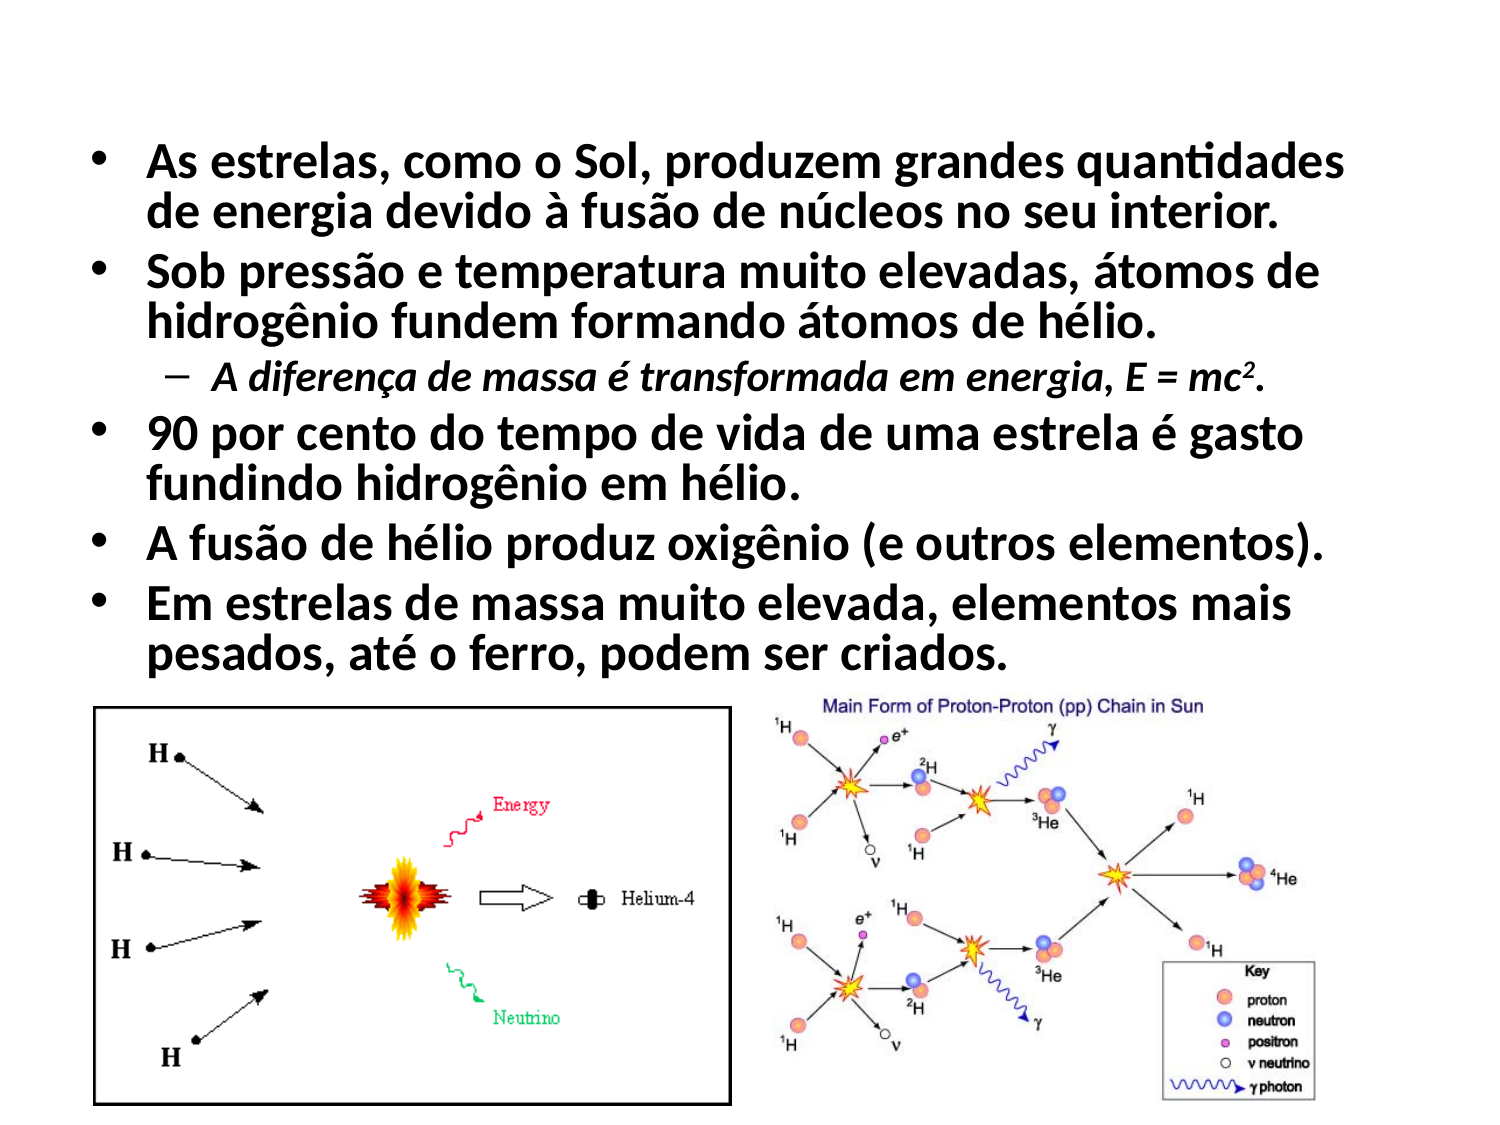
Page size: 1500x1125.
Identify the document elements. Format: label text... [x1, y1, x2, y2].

picture [93, 706, 732, 1106]
picture [774, 693, 1316, 1101]
list As estrelas, como o Sol, produzem grandes quantidades de energia devido à fusão de núcleos no seu interior. Sob pressão e temperatura muito elevadas, átomos de hidrogênio fundem formando átomos de hélio. A diferença de massa é transformada em energia, E = mc2. 90 por cento do tempo de vida de uma estrela é gasto fundindo hidrogênio em hélio. A fusão de hélio produz oxigênio (e outros elementos). Em estrelas de massa muito elevada, elementos mais pesados, até o ferro, podem ser criados. [74, 131, 1426, 874]
